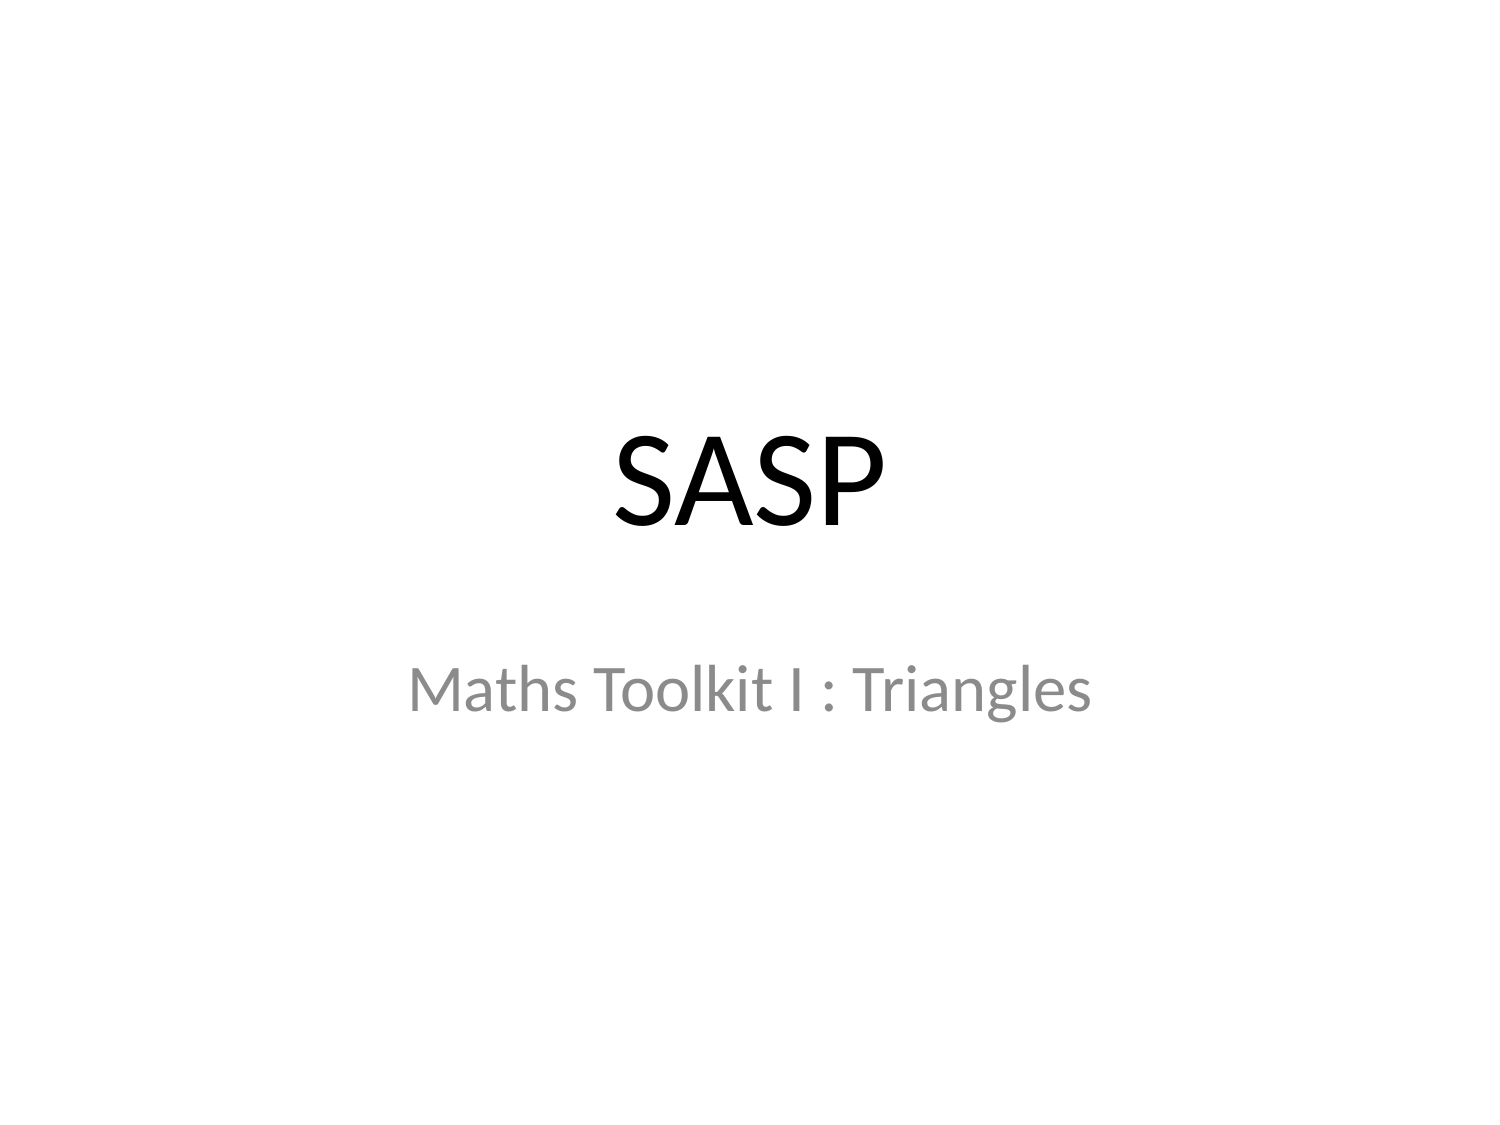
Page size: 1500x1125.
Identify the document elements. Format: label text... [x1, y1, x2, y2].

subtitle Maths Toolkit I : Triangles [224, 637, 1276, 926]
title SASP [112, 349, 1388, 591]
